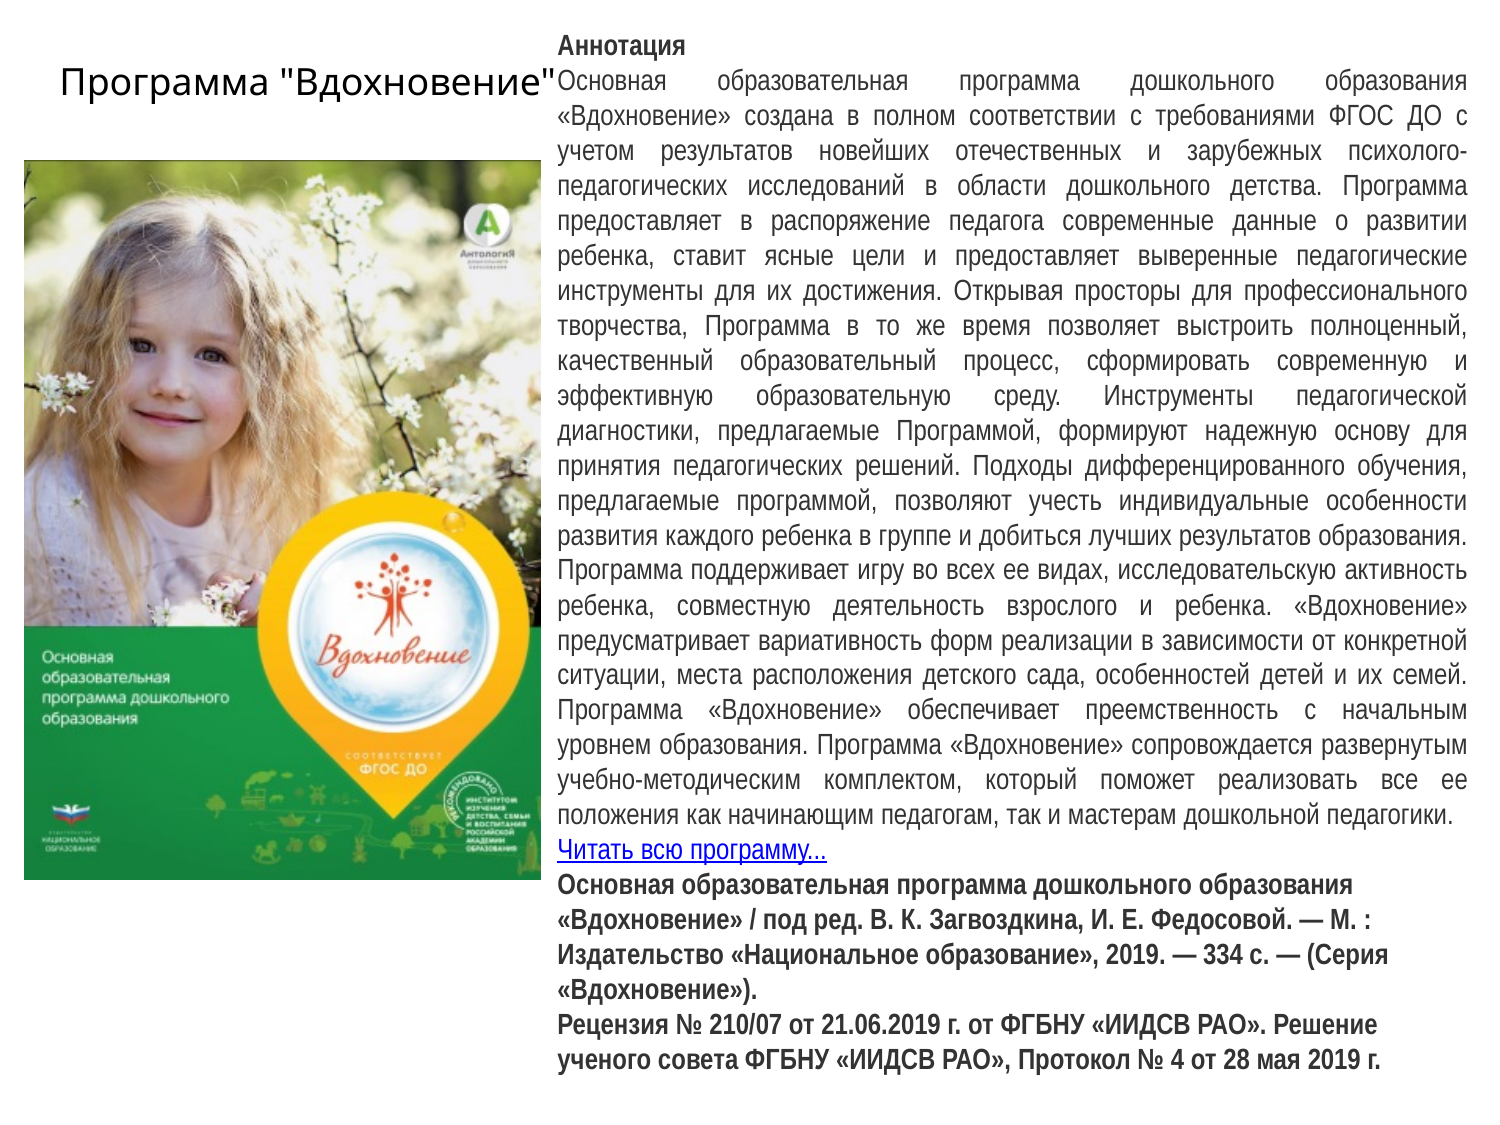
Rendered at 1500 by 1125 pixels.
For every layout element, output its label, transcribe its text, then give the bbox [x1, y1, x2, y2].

text_box Аннотация Основная образовательная программа дошкольного образования «Вдохновение» создана в полном соответствии с требованиями ФГОС ДО c учетом результатов новейших отечественных и зарубежных психолого-педагогических исследований в области дошкольного детства. Программа предоставляет в распоряжение педагога современные данные о развитии ребенка, ставит ясные цели и предоставляет выверенные педагогические инструменты для их достижения. Открывая просторы для профессионального творчества, Программа в то же время позволяет выстроить полноценный, качественный образовательный процесс, сформировать современную и эффективную образовательную среду. Инструменты педагогической диагностики, предлагаемые Программой, формируют надежную основу для принятия педагогических решений. Подходы дифференцированного обучения, предлагаемые программой, позволяют учесть индивидуальные особенности развития каждого ребенка в группе и добиться лучших результатов образования. Программа поддерживает игру во всех ее видах, исследовательскую активность ребенка, совместную деятельность взрослого и ребенка. «Вдохновение» предусматривает вариативность форм реализации в зависимости от конкретной ситуации, места расположения детского сада, особенностей детей и их семей. Программа «Вдохновение» обеспечивает преемственность с начальным уровнем образования. Программа «Вдохновение» сопровождается развернутым учебно-методическим комплектом, который поможет реализовать все ее положения как начинающим педагогам, так и мастерам дошкольной педагогики. Читать всю программу... Основная образовательная программа дошкольного образования «Вдохновение» / под ред. В. К. Загвоздкина, И. Е. Федосовой. — М. : Издательство «Национальное образование», 2019. — 334 с. — (Серия «Вдохновение»). Рецензия № 210/07 от 21.06.2019 г. от ФГБНУ «ИИДСВ РАО». Решение ученого совета ФГБНУ «ИИДСВ РАО», Протокол № 4 от 28 мая 2019 г. [542, 19, 1483, 1118]
picture [24, 160, 541, 880]
text_box Программа "Вдохновение" [44, 50, 542, 111]
